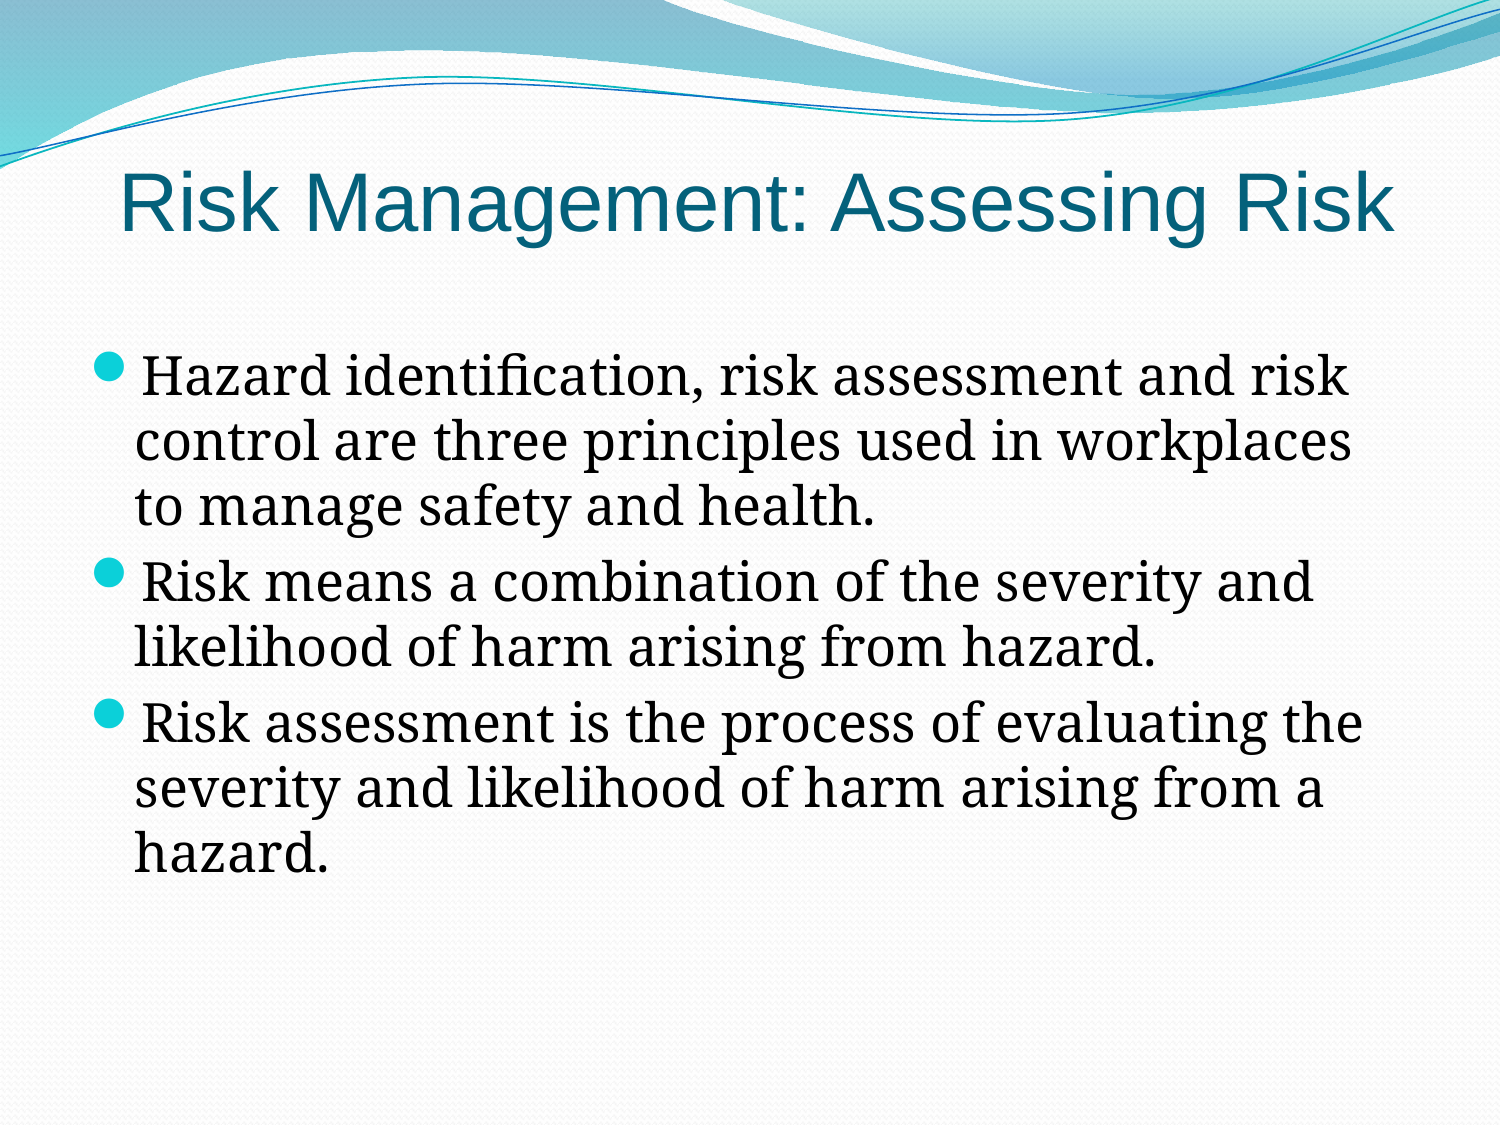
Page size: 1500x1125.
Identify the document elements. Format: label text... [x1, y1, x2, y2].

title Risk Management: Assessing Risk [82, 140, 1432, 329]
list Hazard identification, risk assessment and risk control are three principles used in workplaces to manage safety and health. Risk means a combination of the severity and likelihood of harm arising from hazard. Risk assessment is the process of evaluating the severity and likelihood of harm arising from a hazard. [75, 257, 1425, 1067]
